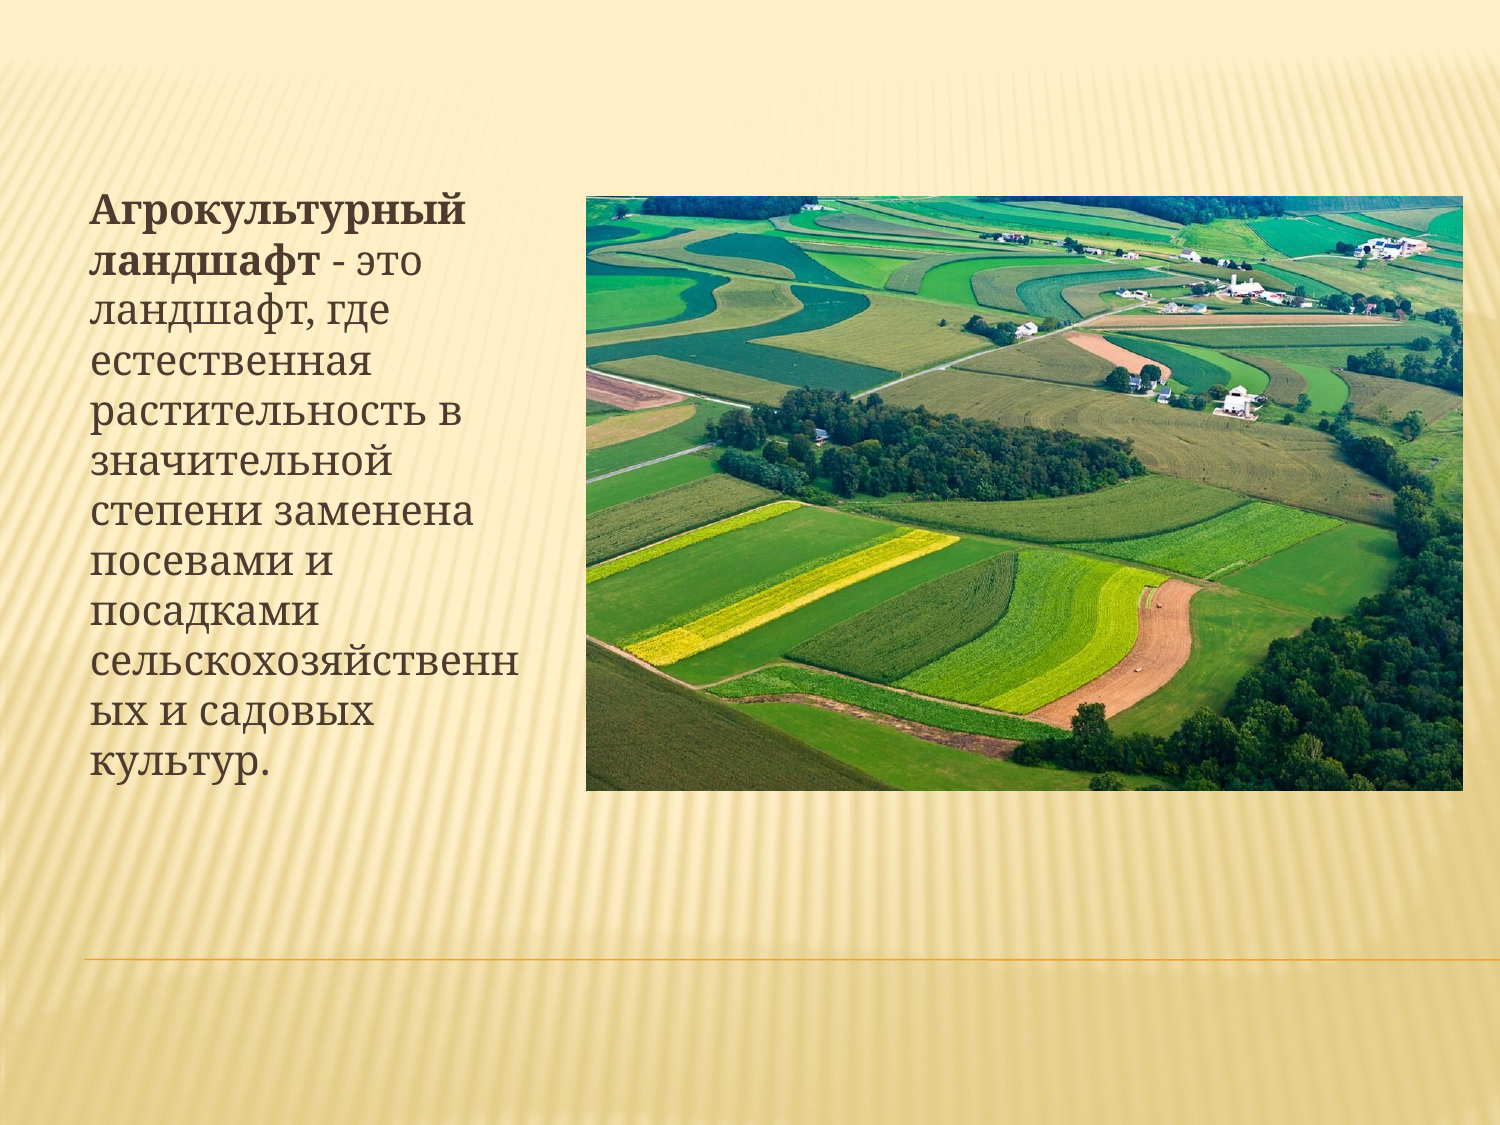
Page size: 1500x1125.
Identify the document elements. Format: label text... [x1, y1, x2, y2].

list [586, 196, 1463, 791]
list Агрокультурный ландшафт - это ландшафт, где естественная растительность в значительной степени заменена посевами и посадками сельскохозяйственных и садовых культур. [75, 175, 569, 973]
